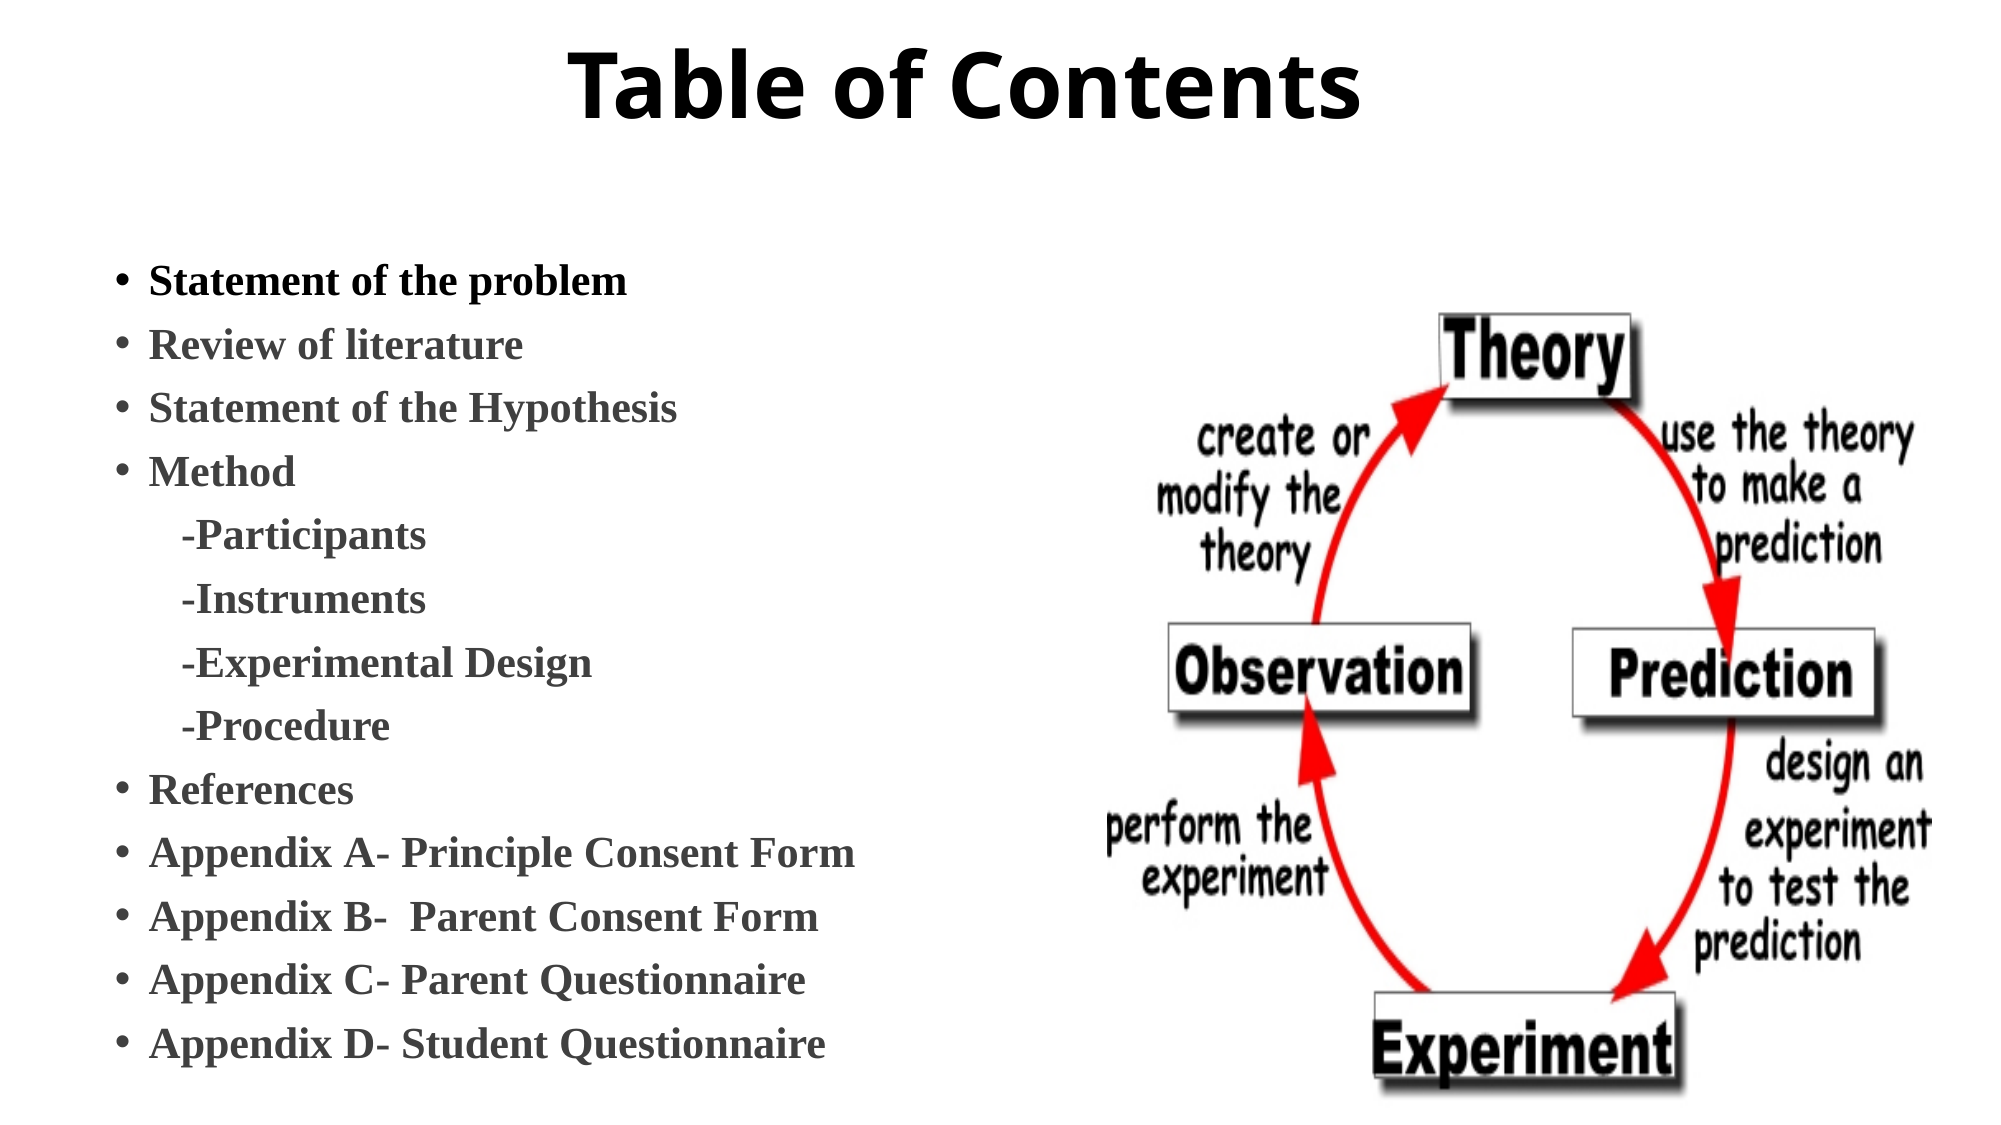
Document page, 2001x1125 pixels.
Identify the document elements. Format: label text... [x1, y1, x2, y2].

picture [1107, 311, 1932, 1108]
title Table of Contents [42, 8, 1888, 169]
list Statement of the problem Review of literature Statement of the Hypothesis Method -Participants -Instruments -Experimental Design -Procedure References Appendix A- Principle Consent Form Appendix B- Parent Consent Form Appendix C- Parent Questionnaire Appendix D- Student Questionnaire [99, 181, 1784, 1077]
